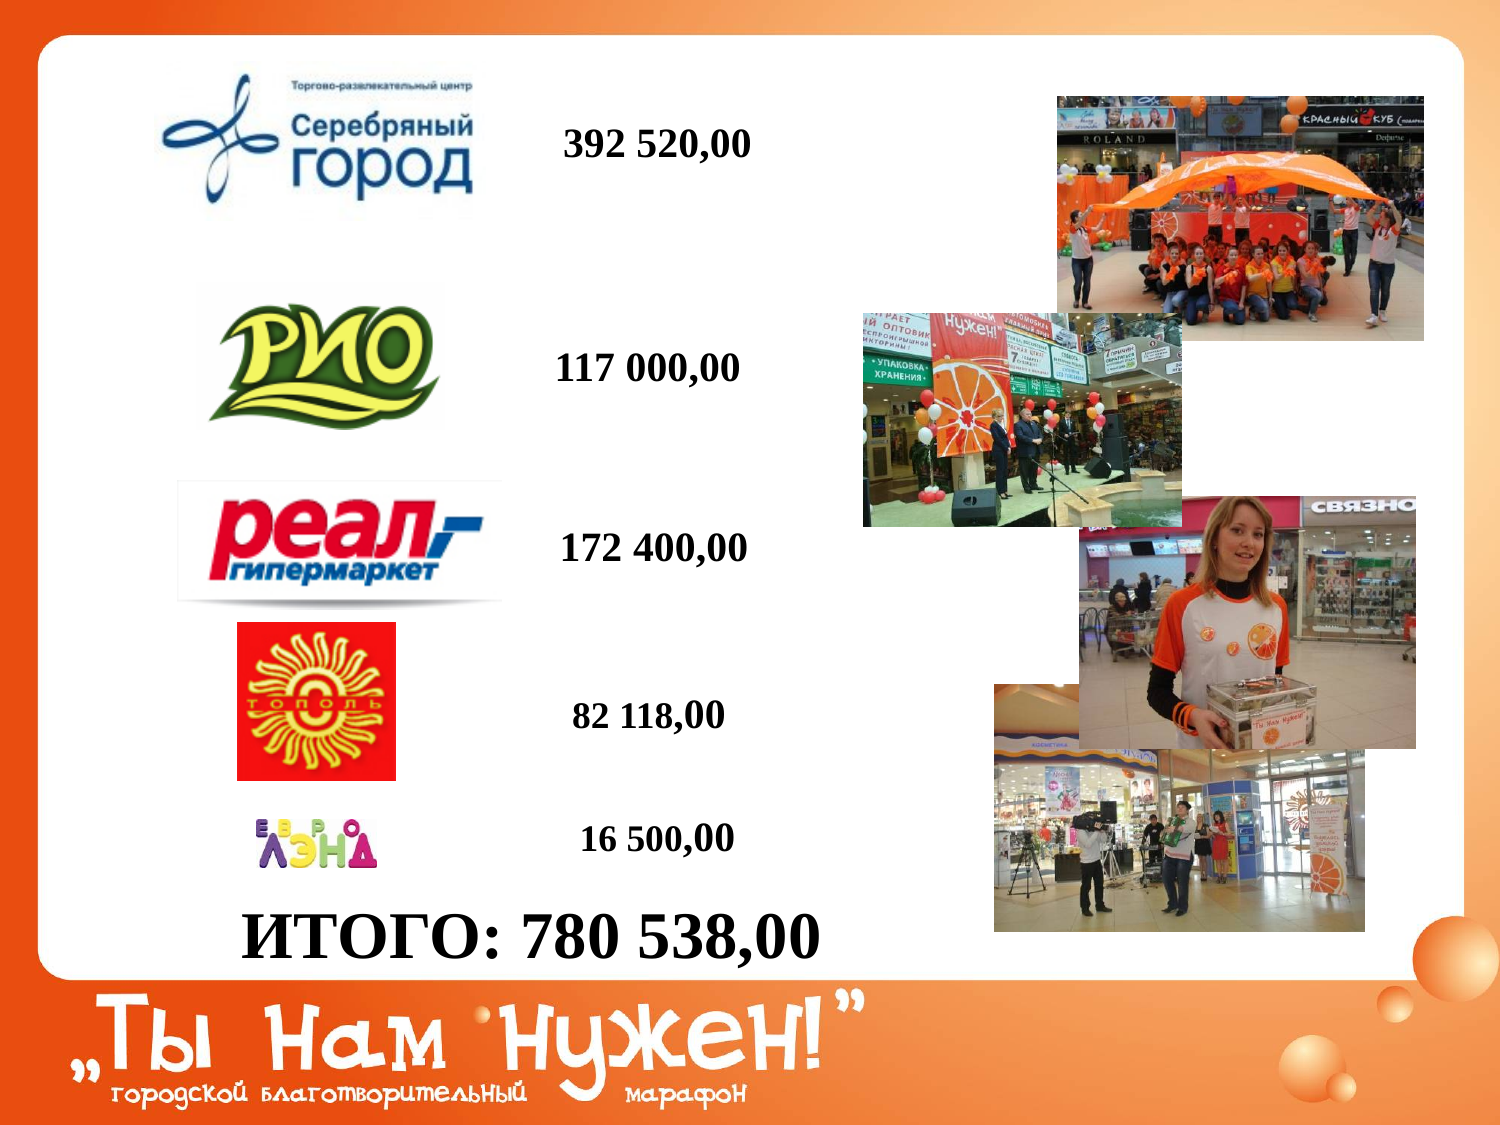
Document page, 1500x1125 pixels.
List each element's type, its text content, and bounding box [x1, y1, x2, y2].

text_box 16 500,00 [499, 802, 807, 868]
text_box 172 400,00 [512, 512, 796, 577]
text_box 82 118,00 [490, 679, 798, 745]
text_box 392 520,00 [511, 108, 795, 174]
text_box 117 000,00 [490, 332, 786, 397]
picture [0, 0, 1500, 1125]
text_box ИТОГО: 780 538,00 [180, 884, 867, 979]
